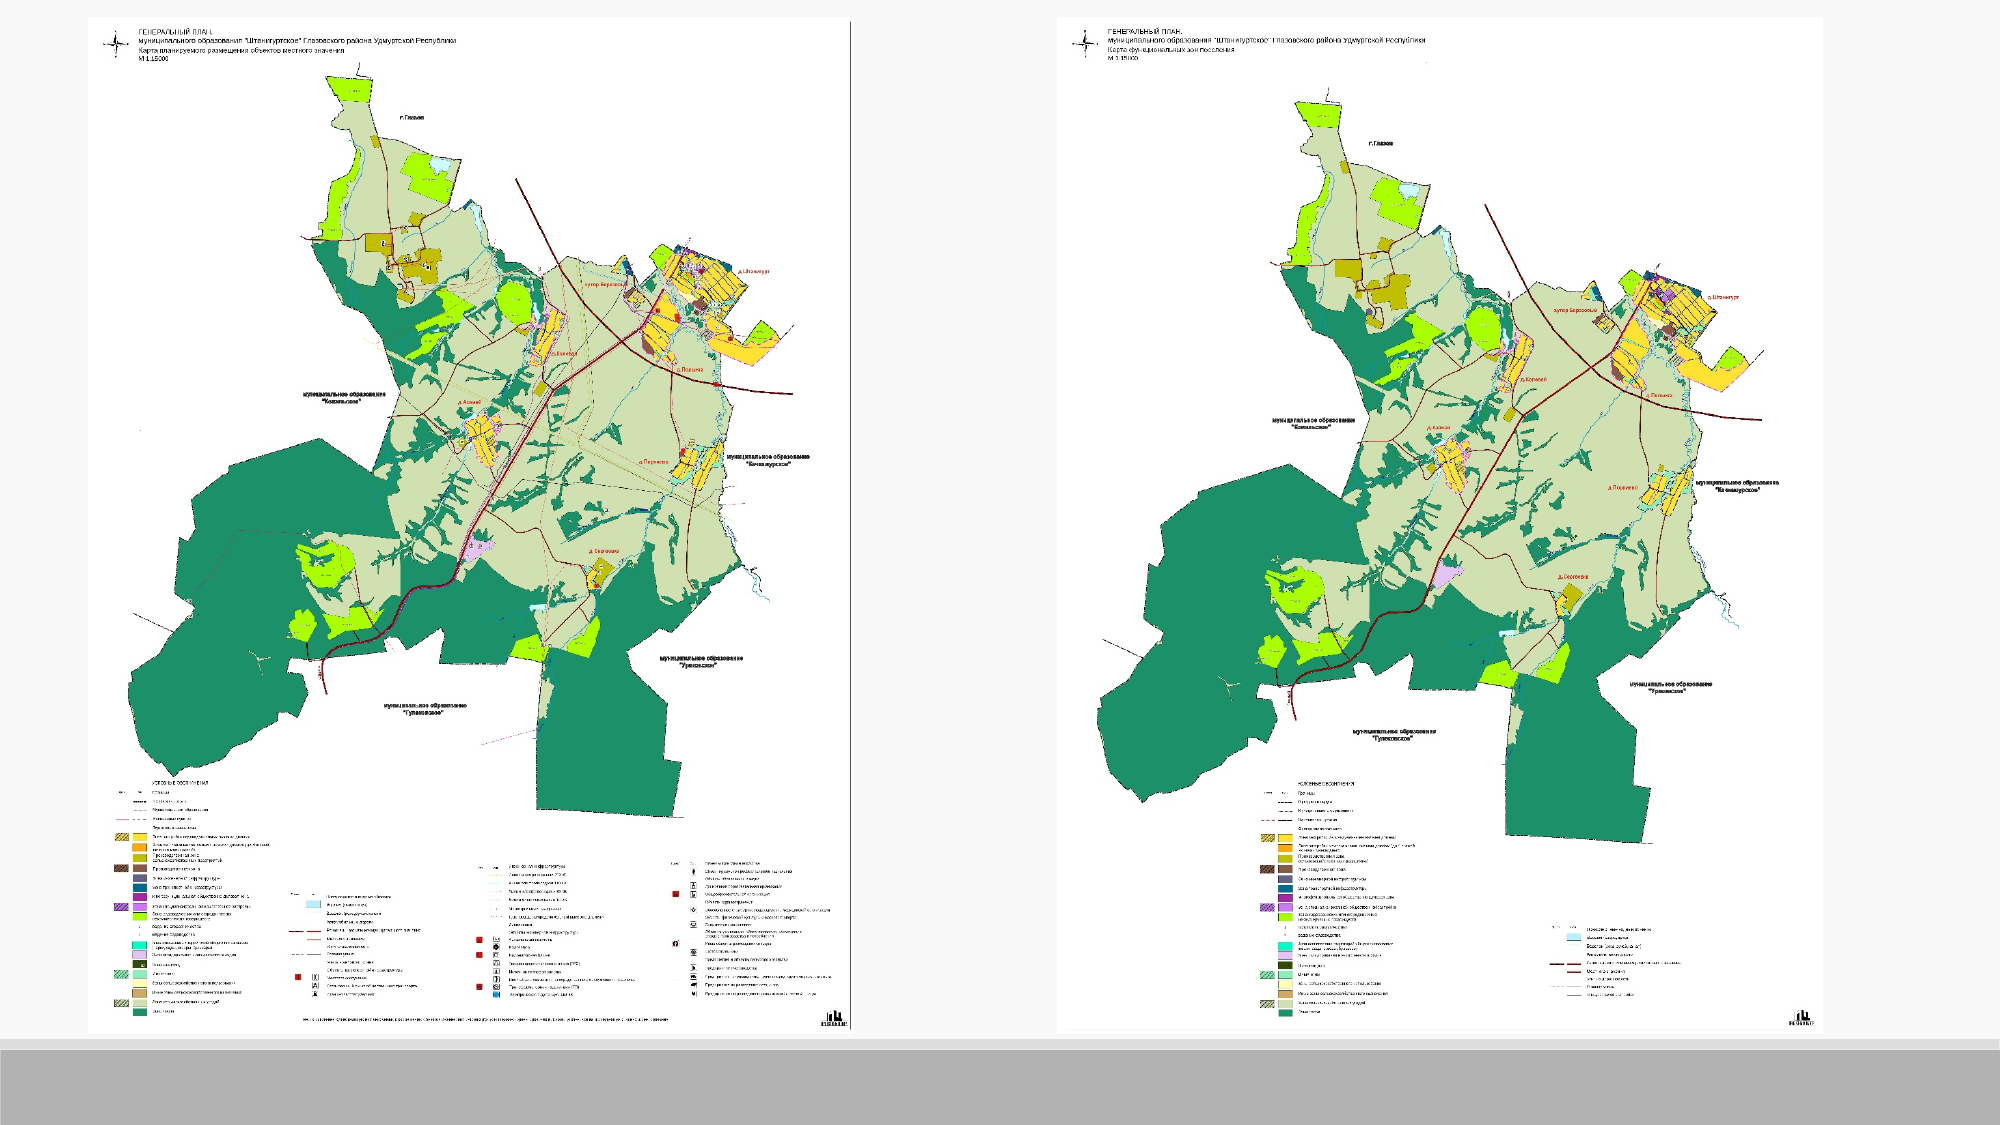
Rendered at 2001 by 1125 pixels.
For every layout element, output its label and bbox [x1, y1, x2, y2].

picture [88, 16, 855, 1035]
picture [1057, 16, 1824, 1035]
